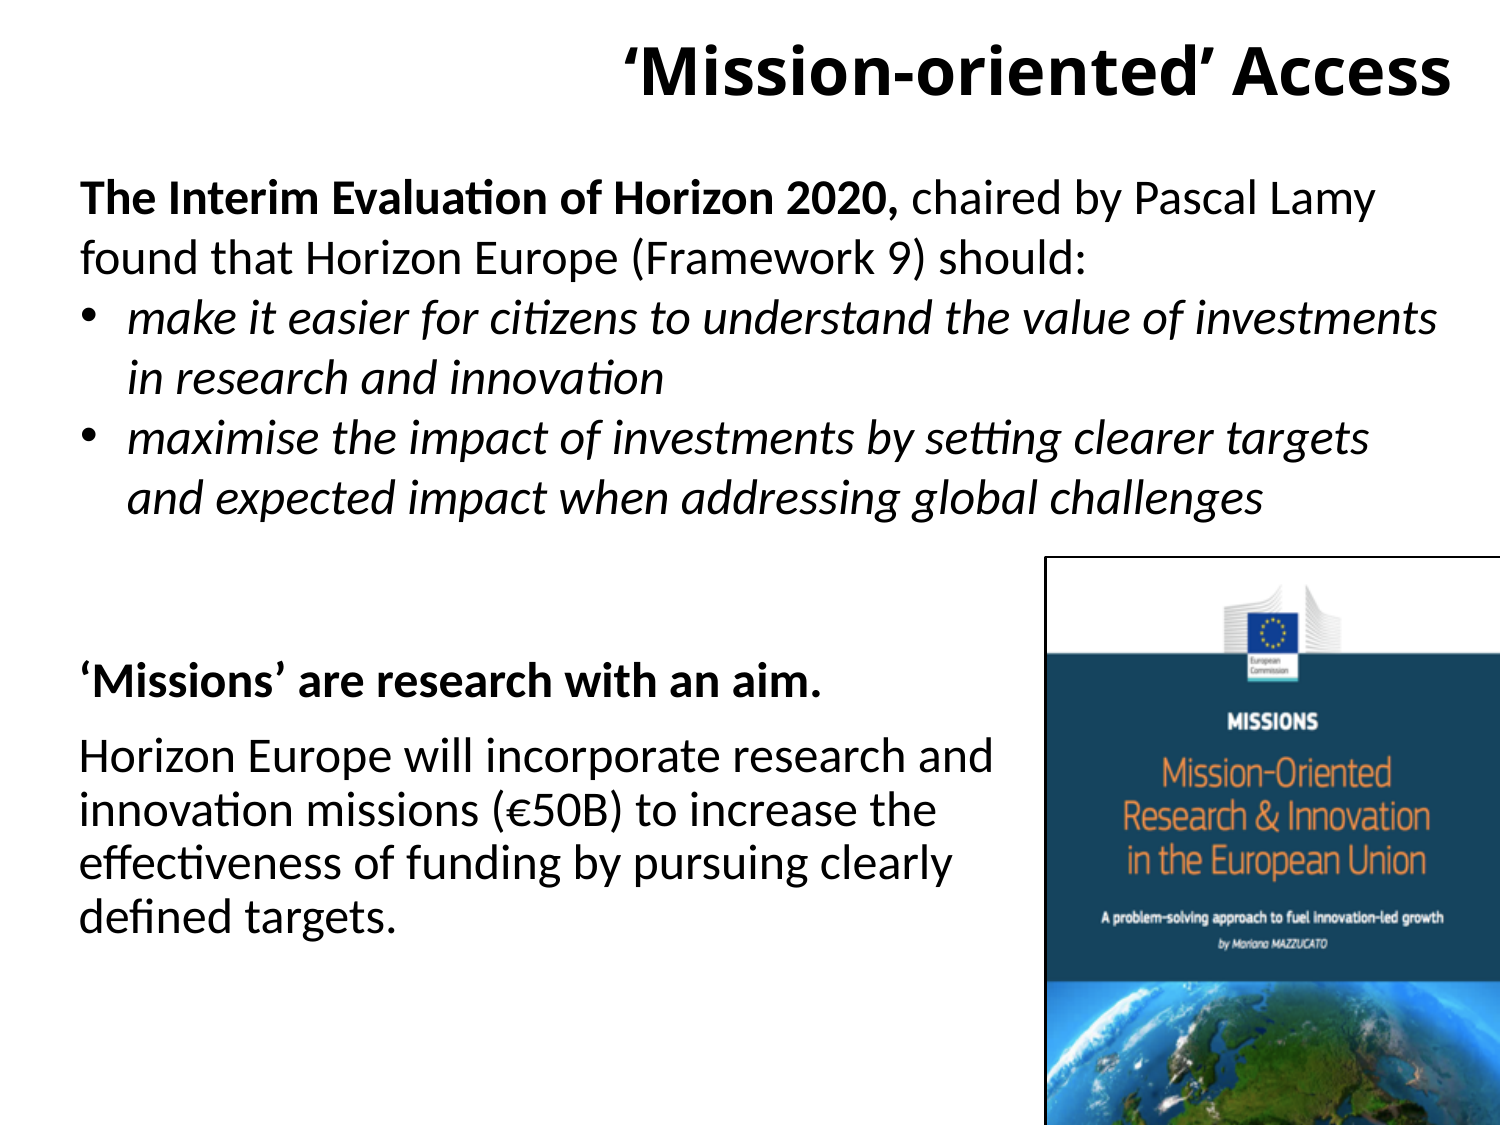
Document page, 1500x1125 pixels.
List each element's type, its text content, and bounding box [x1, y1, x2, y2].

text_box ‘Mission-oriented’ Access [327, 28, 1454, 156]
picture [1046, 558, 1500, 1125]
list ‘Missions’ are research with an aim. Horizon Europe will incorporate research and innovation missions (€50B) to increase the effectiveness of funding by pursuing clearly defined targets. [63, 646, 1044, 922]
text_box The Interim Evaluation of Horizon 2020, chaired by Pascal Lamy found that Horizon Europe (Framework 9) should: make it easier for citizens to understand the value of investments in research and innovation maximise the impact of investments by setting clearer targets and expected impact when addressing global challenges [65, 156, 1454, 532]
